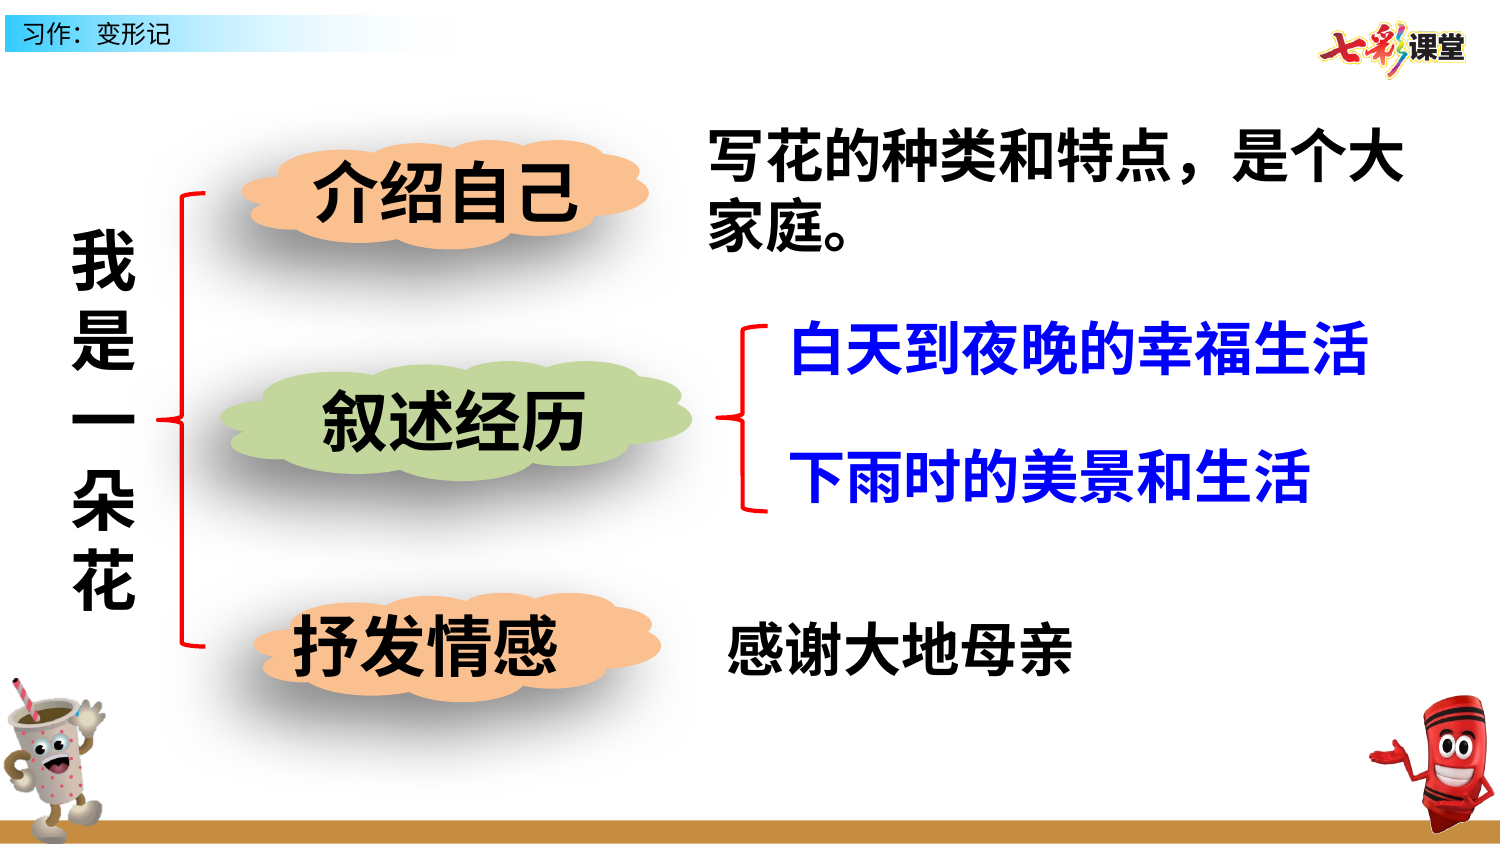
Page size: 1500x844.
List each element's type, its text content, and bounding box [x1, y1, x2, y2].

text_box 感谢大地母亲 [711, 605, 1286, 691]
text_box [241, 139, 649, 250]
text_box 写花的种类和特点，是个大家庭。 [692, 111, 1449, 267]
picture [1364, 678, 1500, 844]
text_box 下雨时的美景和生活 [772, 432, 1346, 518]
text_box [180, 511, 206, 648]
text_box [253, 592, 662, 703]
text_box 我是一朵花 [50, 210, 157, 628]
picture [0, 678, 143, 844]
picture [1316, 20, 1468, 80]
text_box 白天到夜晚的幸福生活 [772, 304, 1396, 390]
text_box [180, 192, 206, 397]
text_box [220, 360, 693, 481]
text_box [716, 325, 768, 513]
